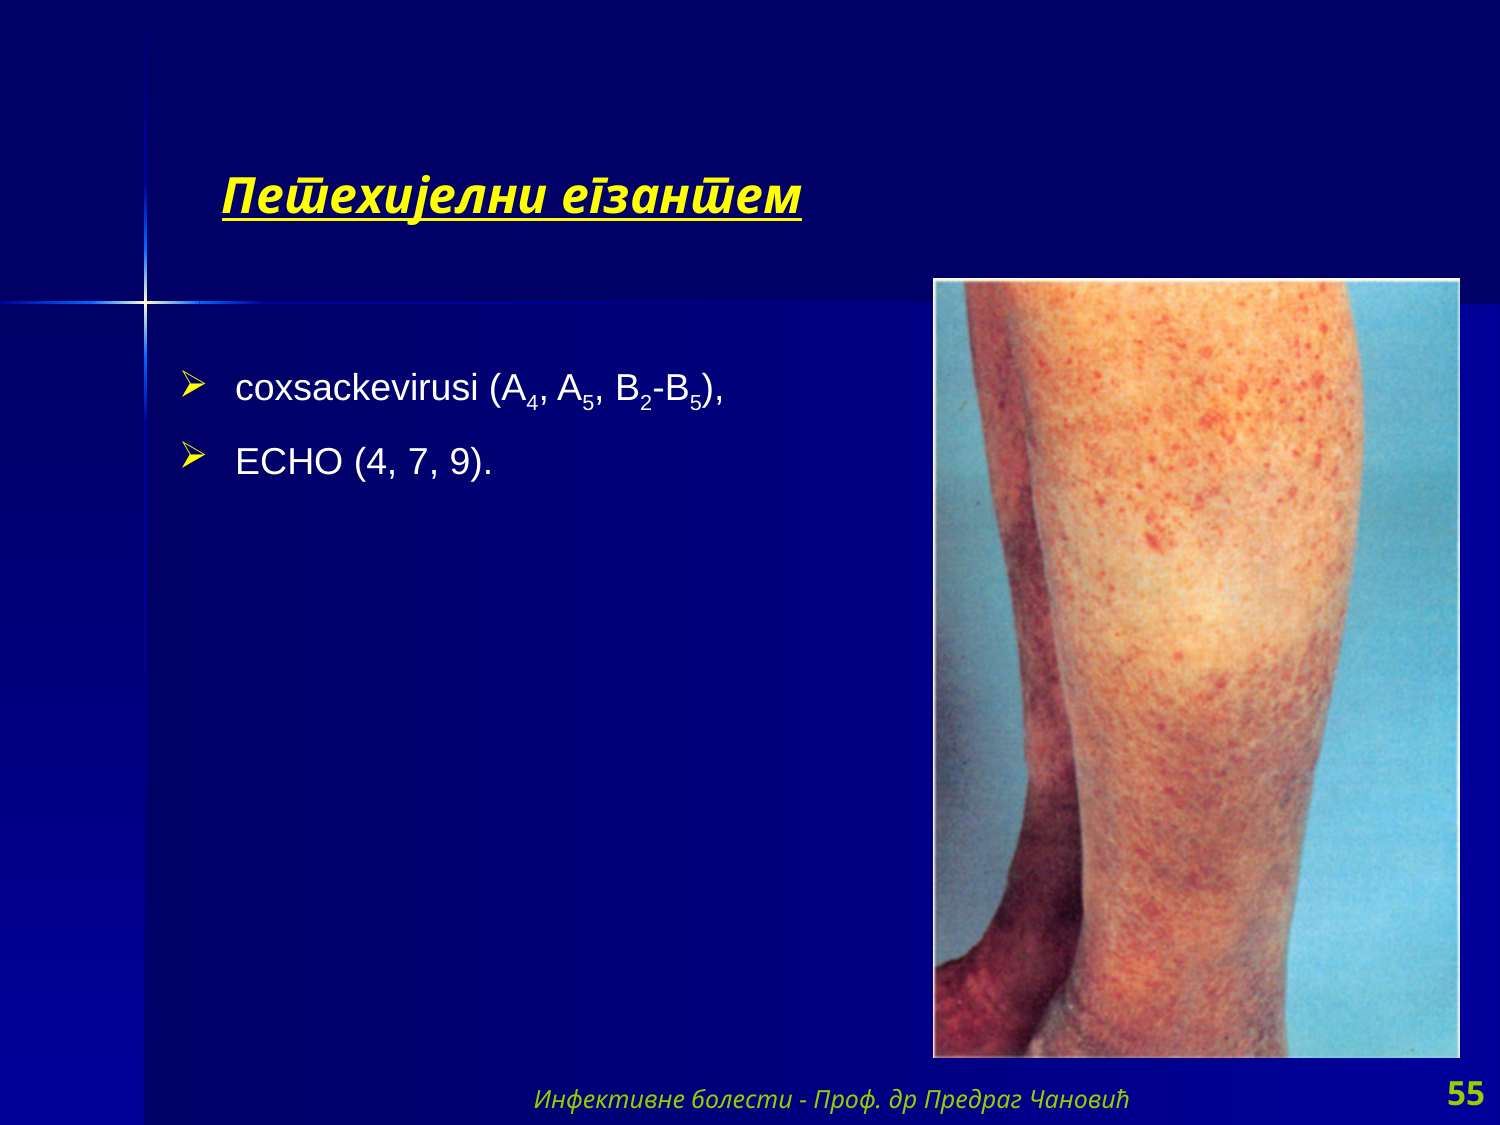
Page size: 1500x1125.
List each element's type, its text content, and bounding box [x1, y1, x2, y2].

picture [933, 278, 1460, 1058]
slide_number 55 [1345, 1049, 1500, 1125]
text_box coxsackevirusi (A4, A5, B2-B5), ECHO (4, 7, 9). [163, 330, 811, 490]
text_box Петехијелни егзантем [207, 156, 817, 232]
footer Инфективне болести - Проф. др Предраг Чановић [430, 1049, 1235, 1125]
